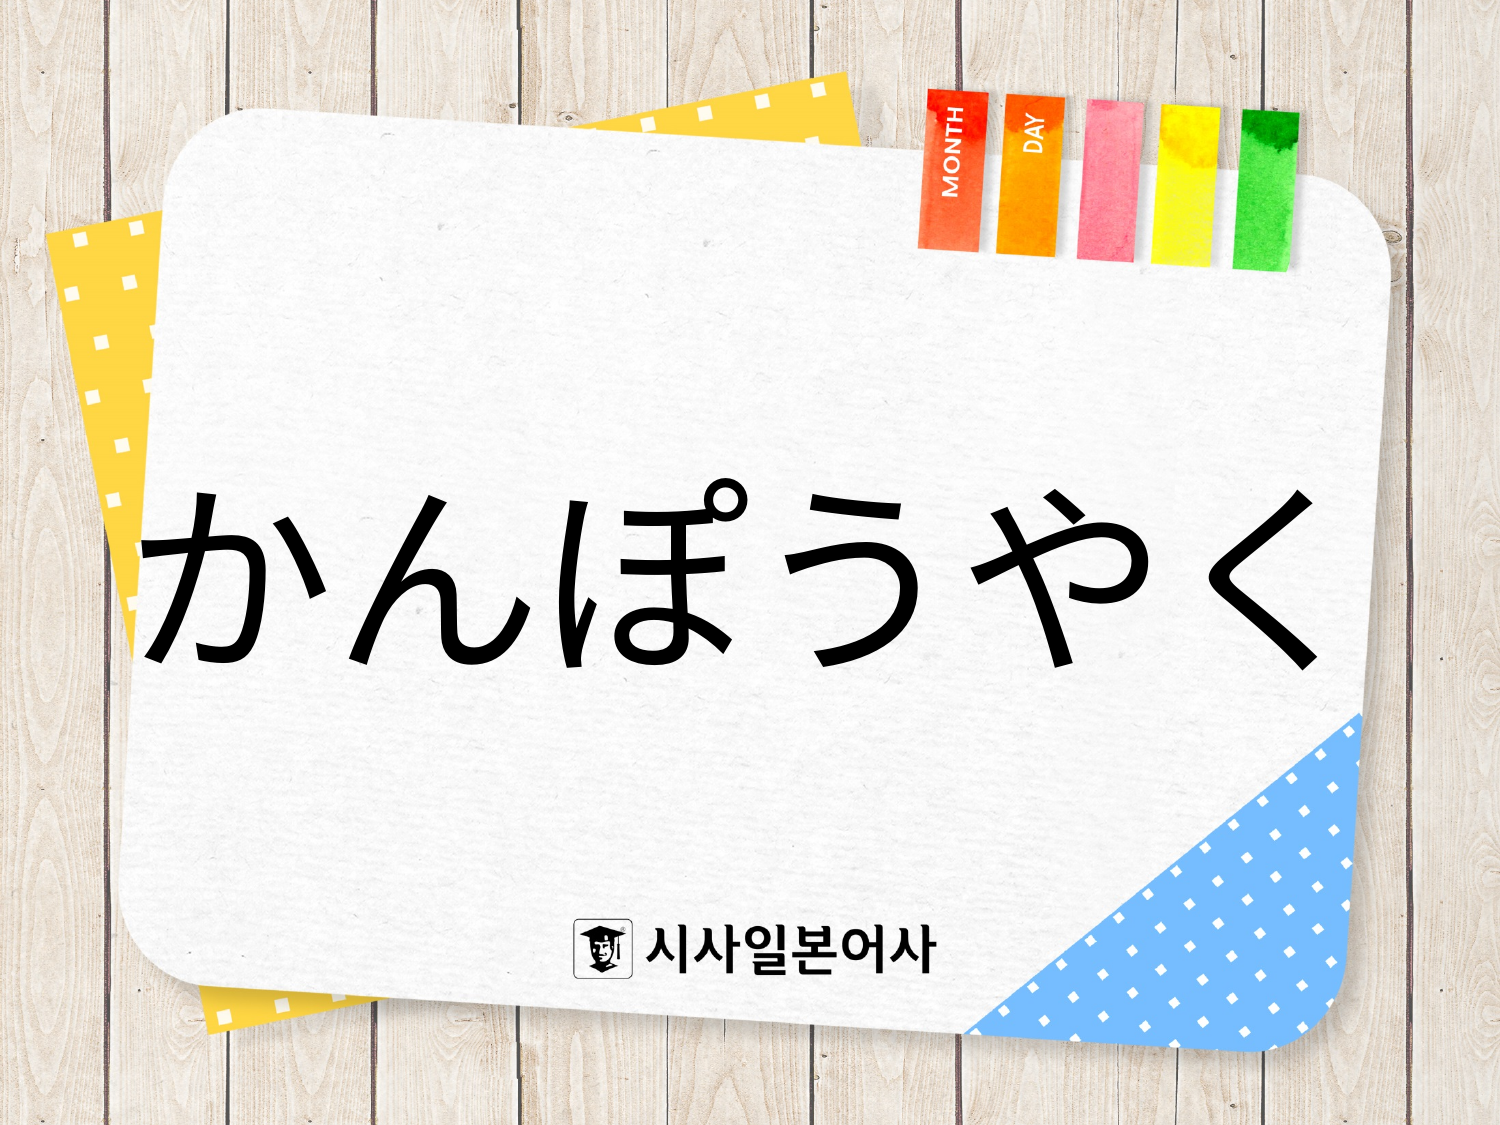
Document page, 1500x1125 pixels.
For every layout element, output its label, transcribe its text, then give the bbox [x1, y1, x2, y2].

title かんぽうやく [75, 338, 1425, 811]
picture [0, 0, 1500, 1125]
